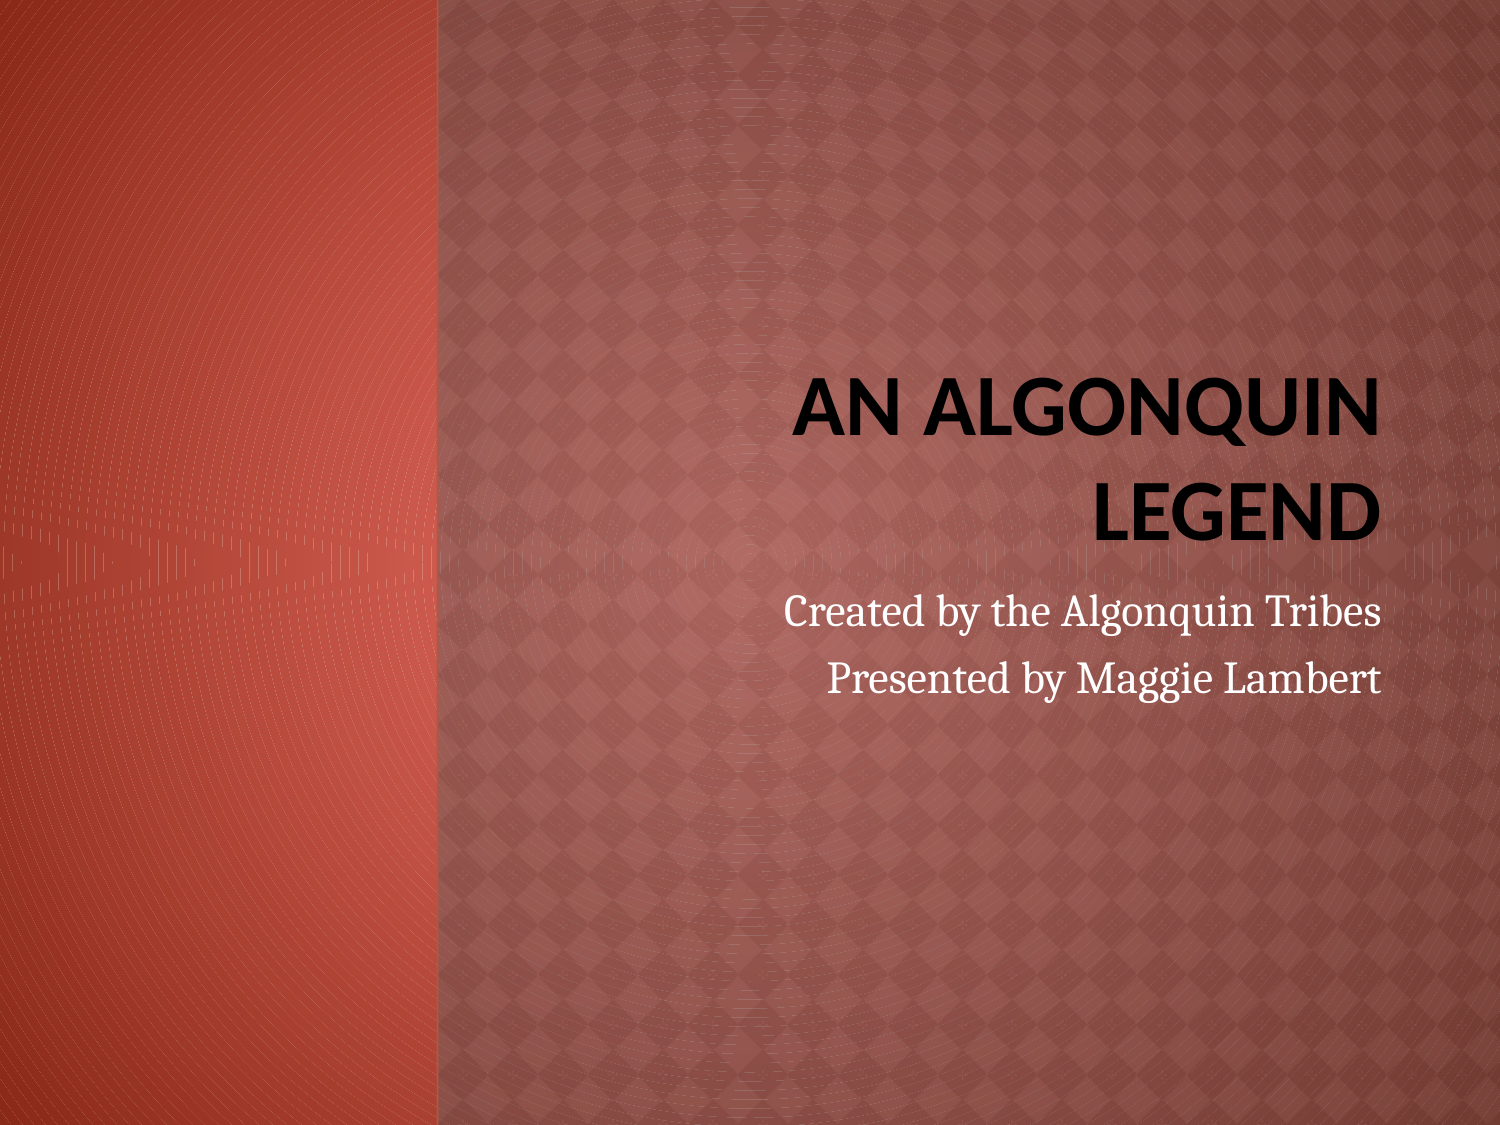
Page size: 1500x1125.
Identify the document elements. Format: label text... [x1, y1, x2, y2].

subtitle Created by the Algonquin Tribes Presented by Maggie Lambert [550, 580, 1390, 762]
title An Algonquin Legend [552, 87, 1390, 558]
